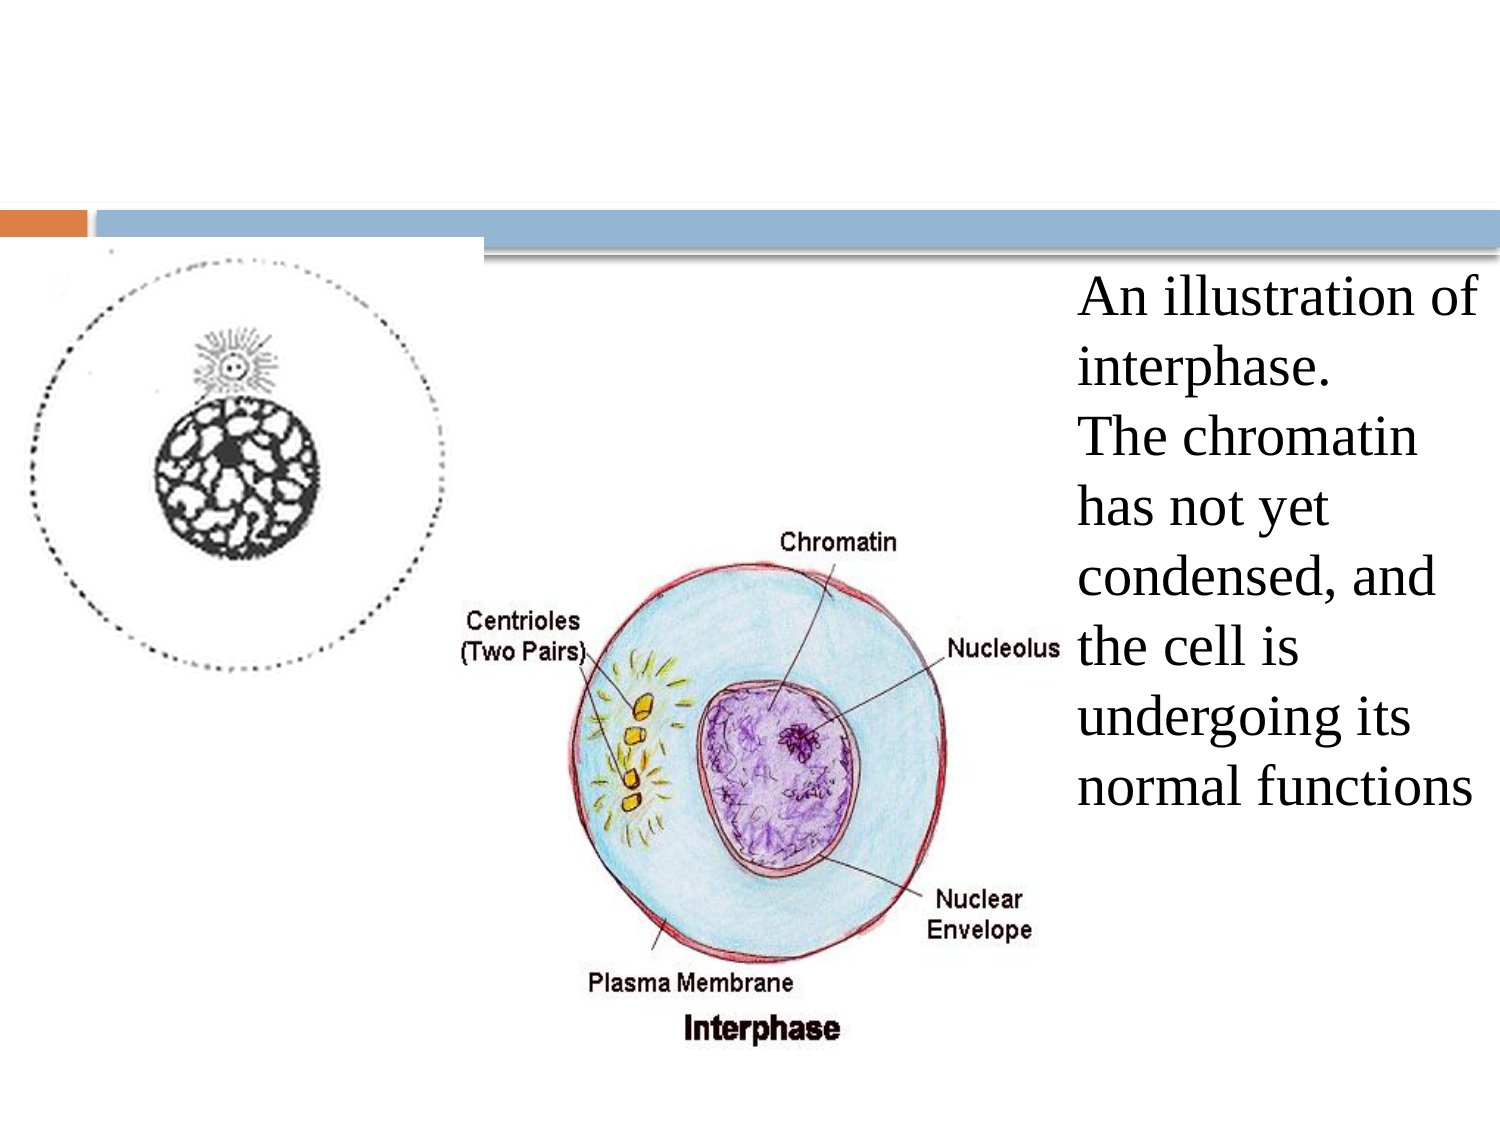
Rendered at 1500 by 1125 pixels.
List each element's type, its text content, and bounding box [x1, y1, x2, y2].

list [0, 237, 485, 701]
text_box An illustration of interphase. The chromatin has not yet condensed, and the cell is undergoing its normal functions [1062, 249, 1500, 825]
picture [449, 524, 1065, 1051]
